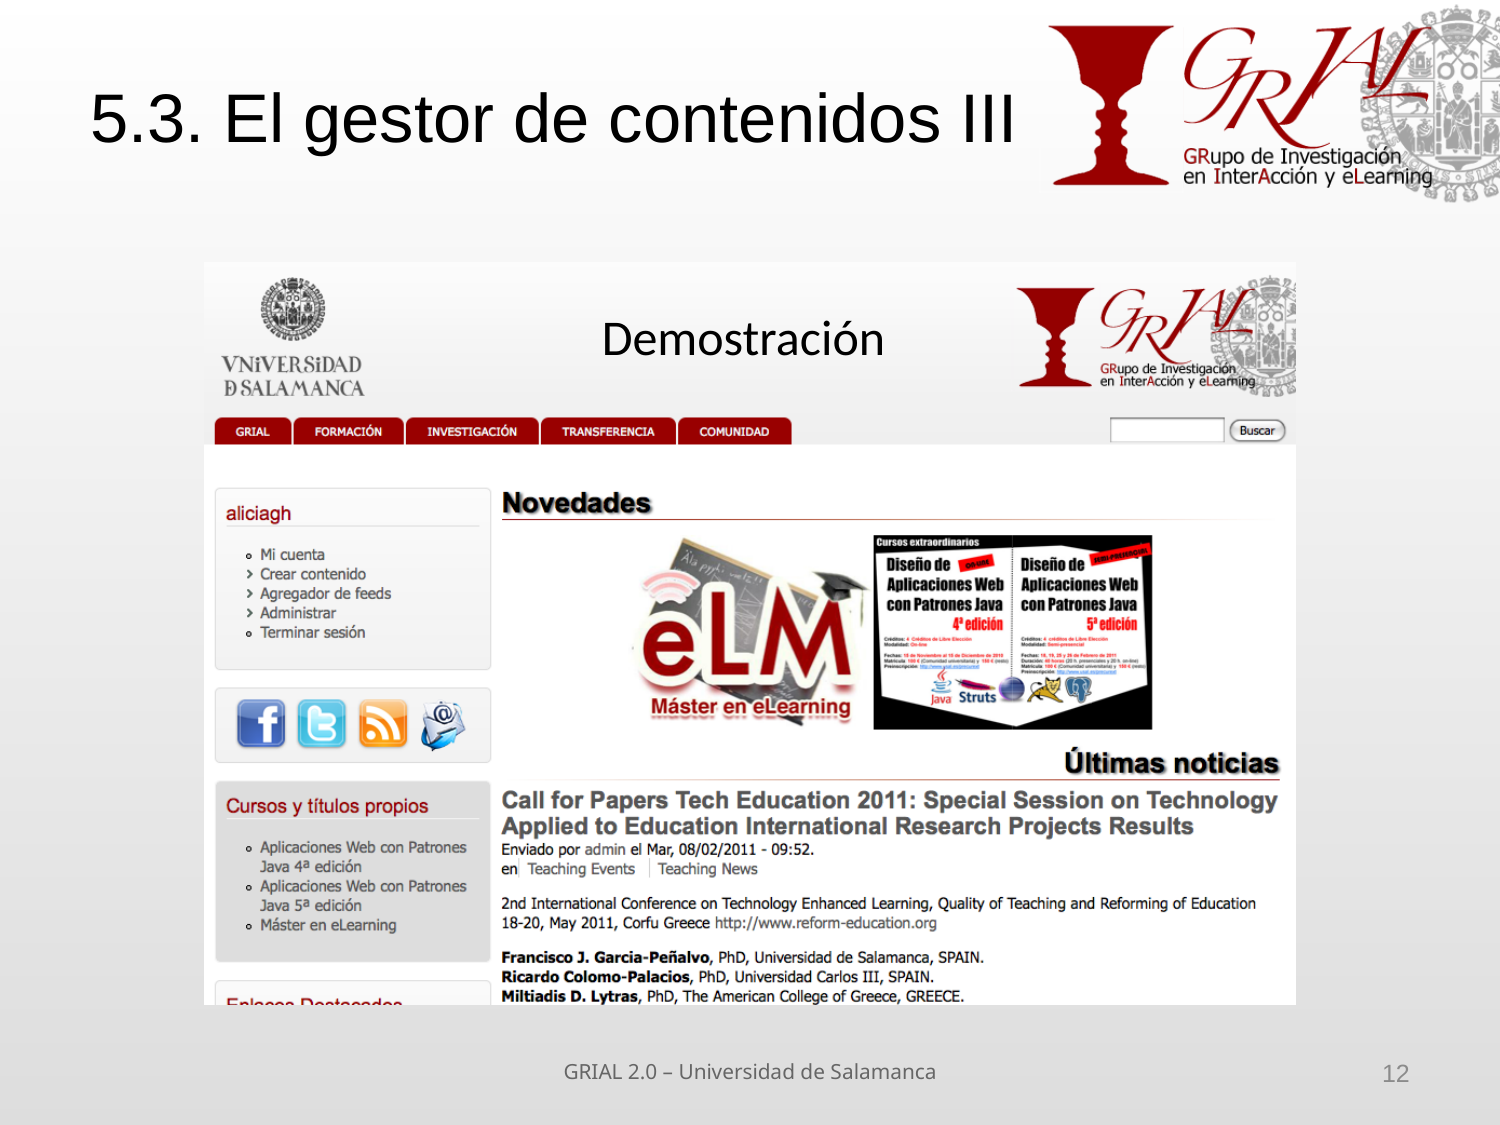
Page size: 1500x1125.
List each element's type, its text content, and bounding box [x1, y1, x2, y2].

picture [1039, 0, 1500, 209]
slide_number 12 [1074, 1042, 1425, 1103]
title 5.3. El gestor de contenidos III [75, 20, 1040, 209]
footer GRIAL 2.0 – Universidad de Salamanca [512, 1042, 988, 1103]
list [74, 262, 1426, 1006]
